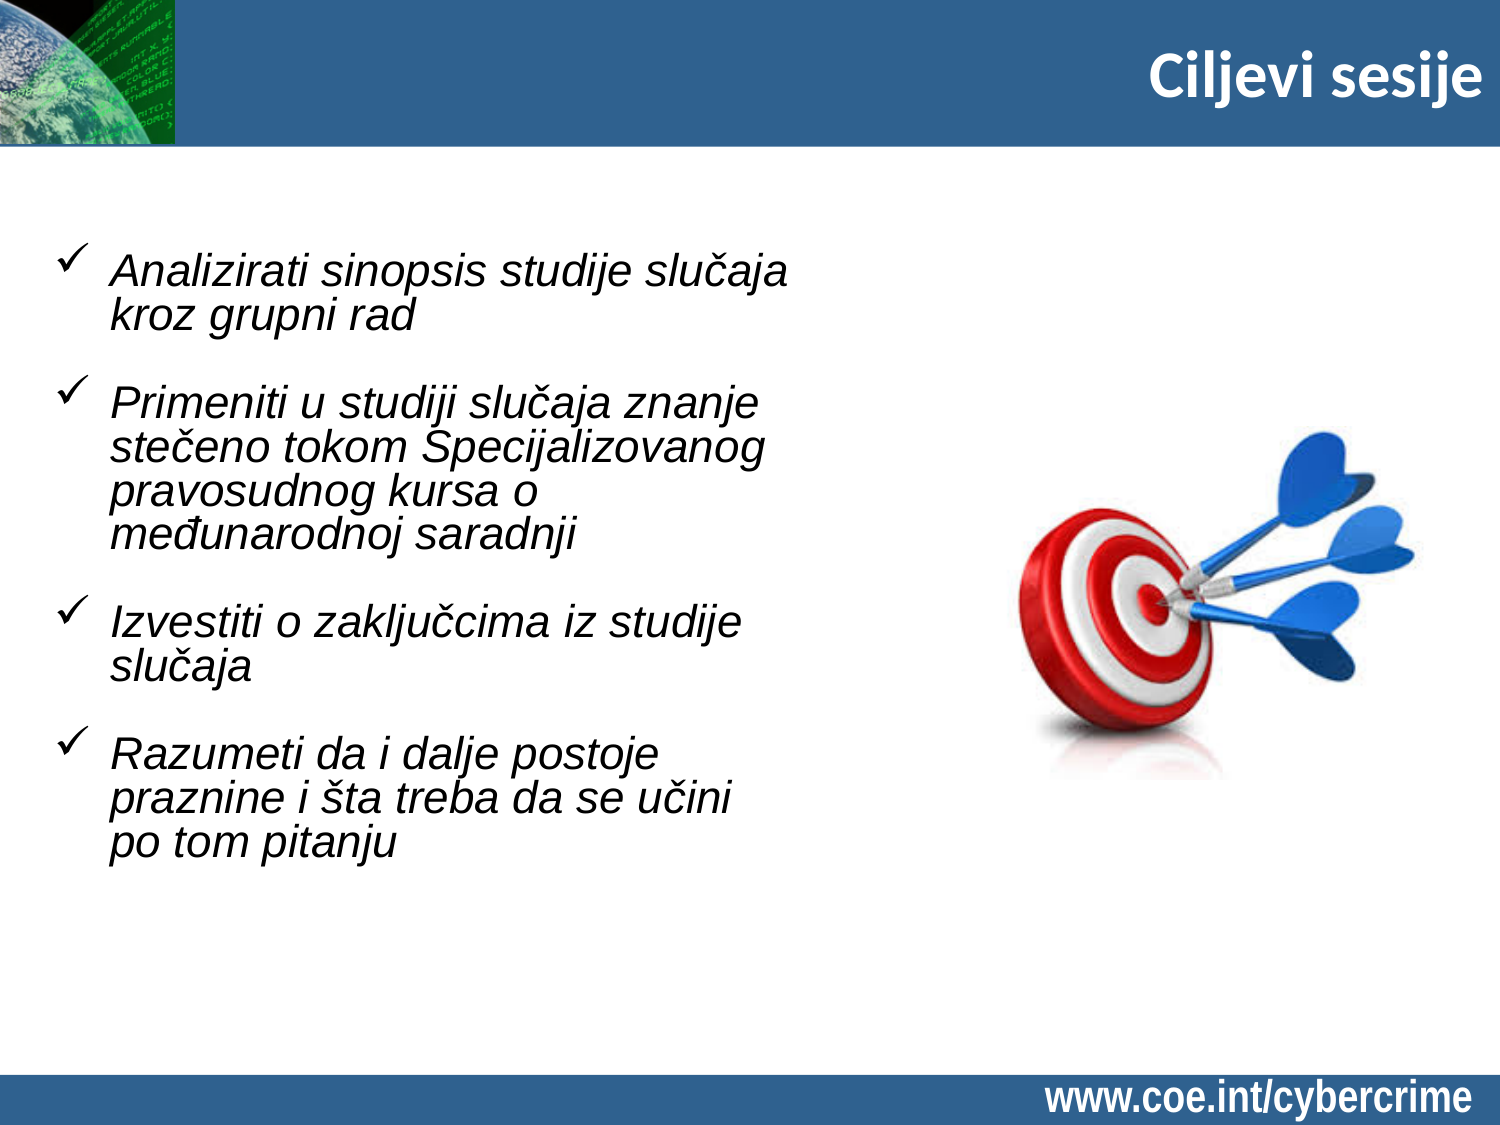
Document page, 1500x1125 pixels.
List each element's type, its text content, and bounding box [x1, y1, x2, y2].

text_box Ciljevi sesije [177, 0, 1500, 149]
text_box [0, 1073, 1030, 1125]
text_box Analizirati sinopsis studije slučaja kroz grupni rad Primeniti u studiji slučaja znanje stečeno tokom Specijalizovanog pravosudnog kursa o međunarodnoj saradnji Izvestiti o zaključcima iz studije slučaja Razumeti da i dalje postoje praznine i šta treba da se učini po tom pitanju [39, 243, 807, 874]
picture [978, 426, 1441, 780]
text_box www.coe.int/cybercrime [1030, 1059, 1500, 1125]
picture [0, 0, 175, 144]
